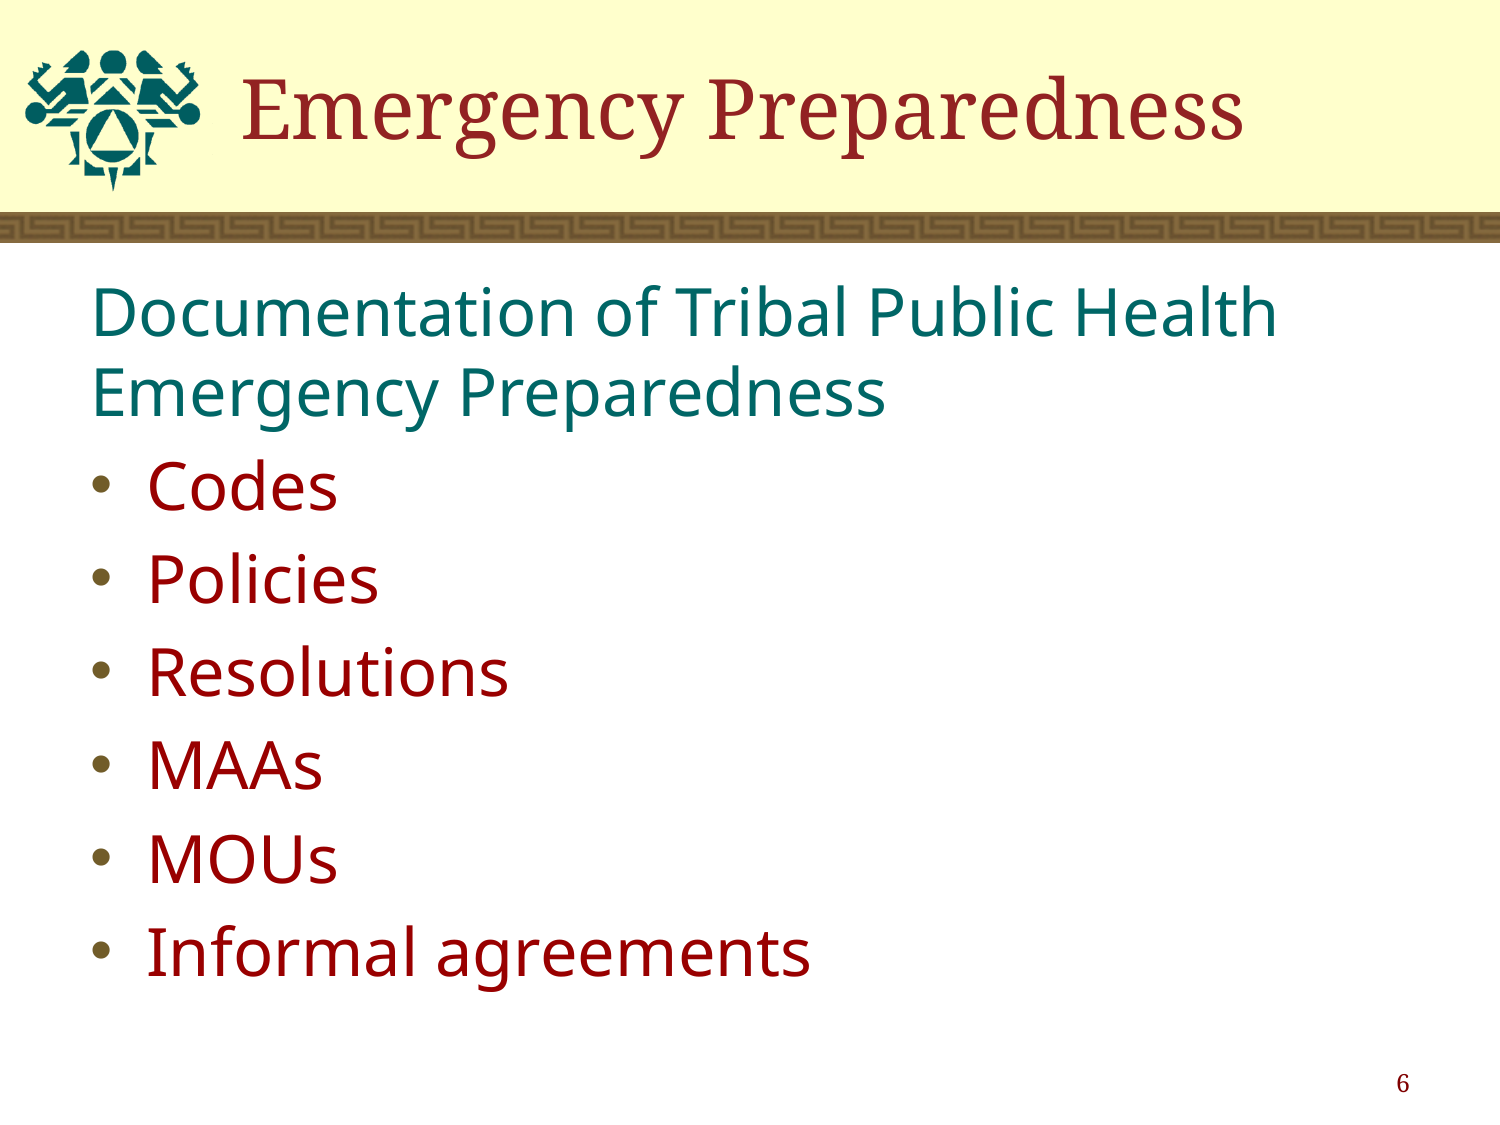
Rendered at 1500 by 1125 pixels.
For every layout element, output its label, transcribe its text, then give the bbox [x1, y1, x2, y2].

list Documentation of Tribal Public Health Emergency Preparedness Codes Policies Resolutions MAAs MOUs Informal agreements [74, 262, 1438, 1038]
title Emergency Preparedness [224, 12, 1426, 201]
picture [0, 212, 1500, 243]
picture [12, 37, 213, 206]
slide_number 6 [1074, 1059, 1426, 1125]
